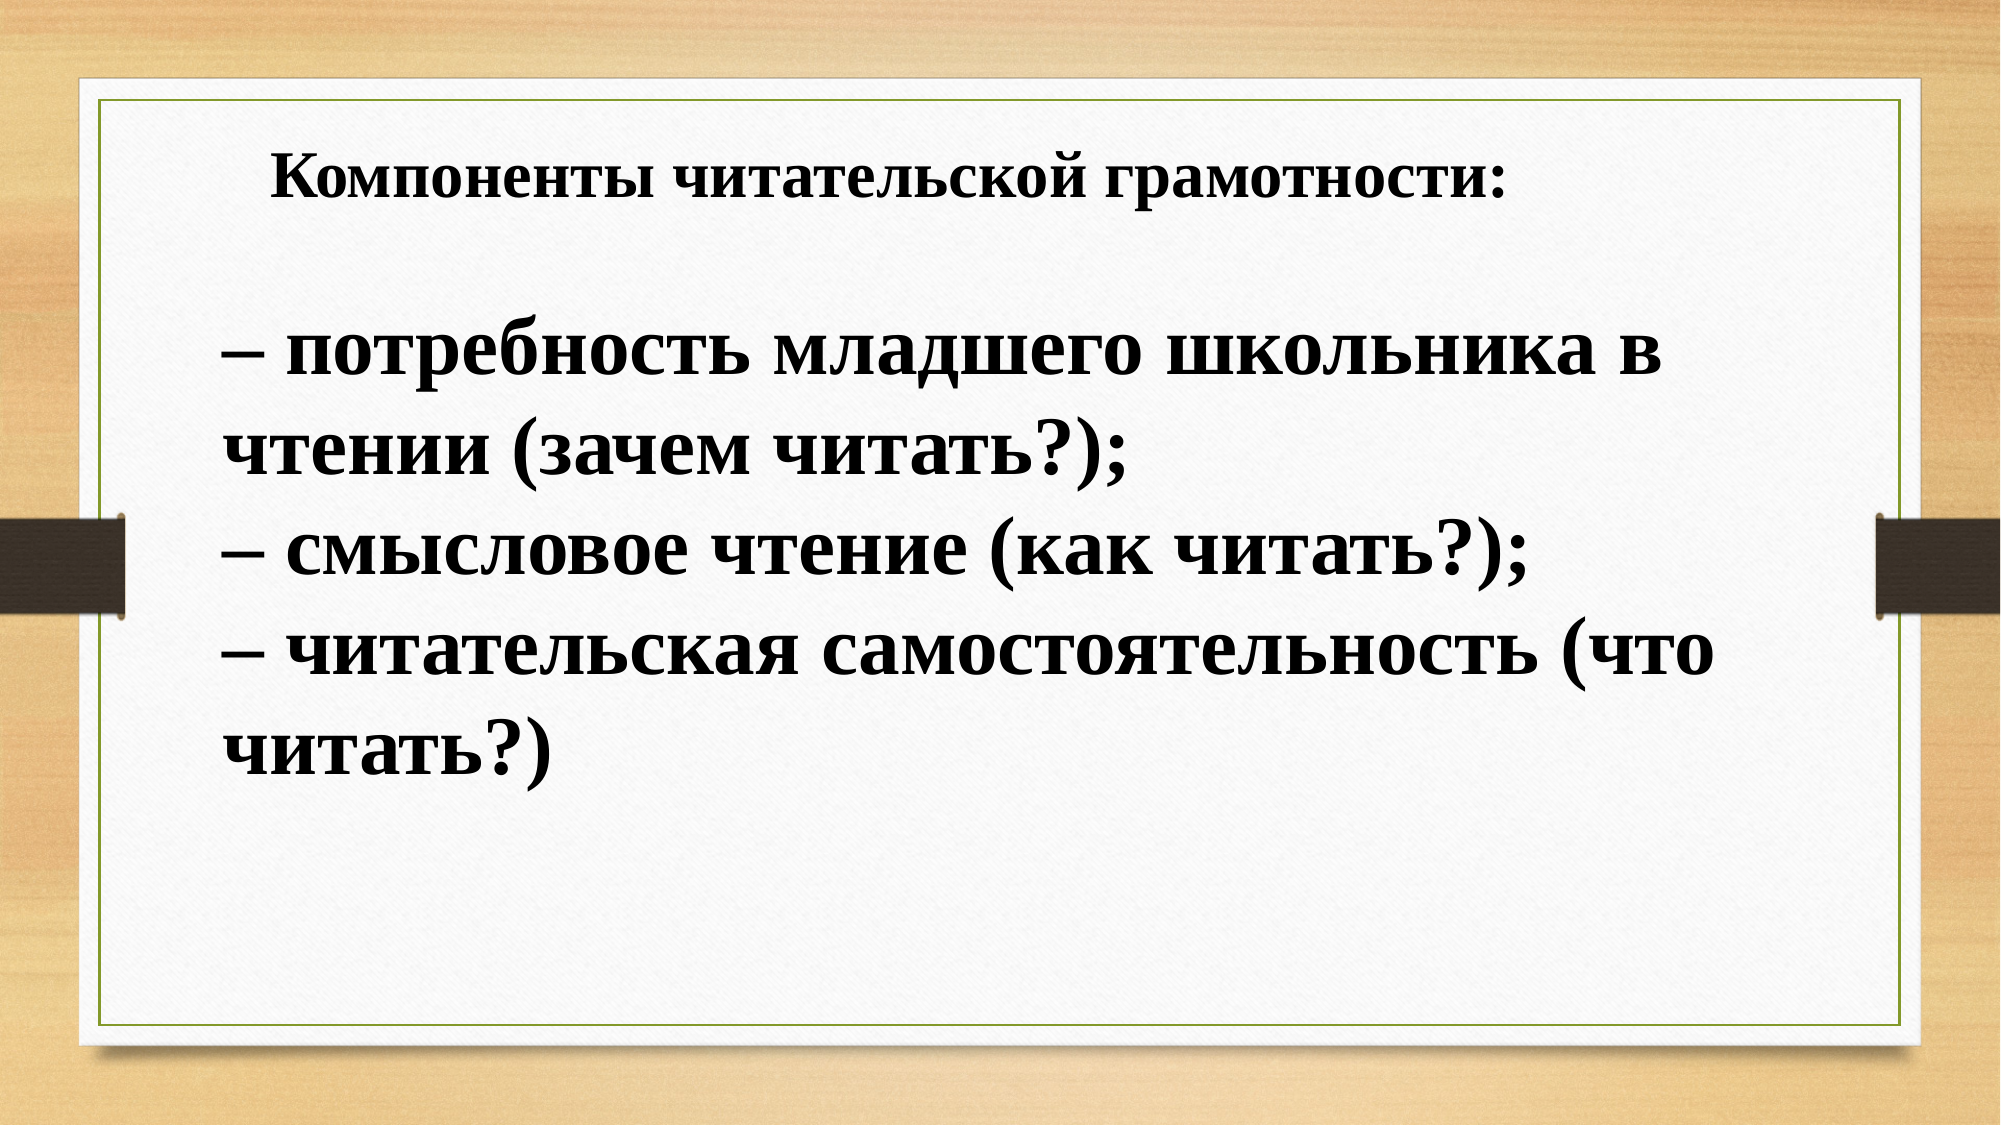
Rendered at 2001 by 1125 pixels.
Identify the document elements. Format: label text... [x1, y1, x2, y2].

text_box Компоненты читательской грамотности: ‒ потребность младшего школьника в чтении (зачем читать?); ‒ смысловое чтение (как читать?); ‒ читательская самостоятельность (что читать?) [207, 123, 1746, 799]
picture [0, 0, 2001, 1125]
